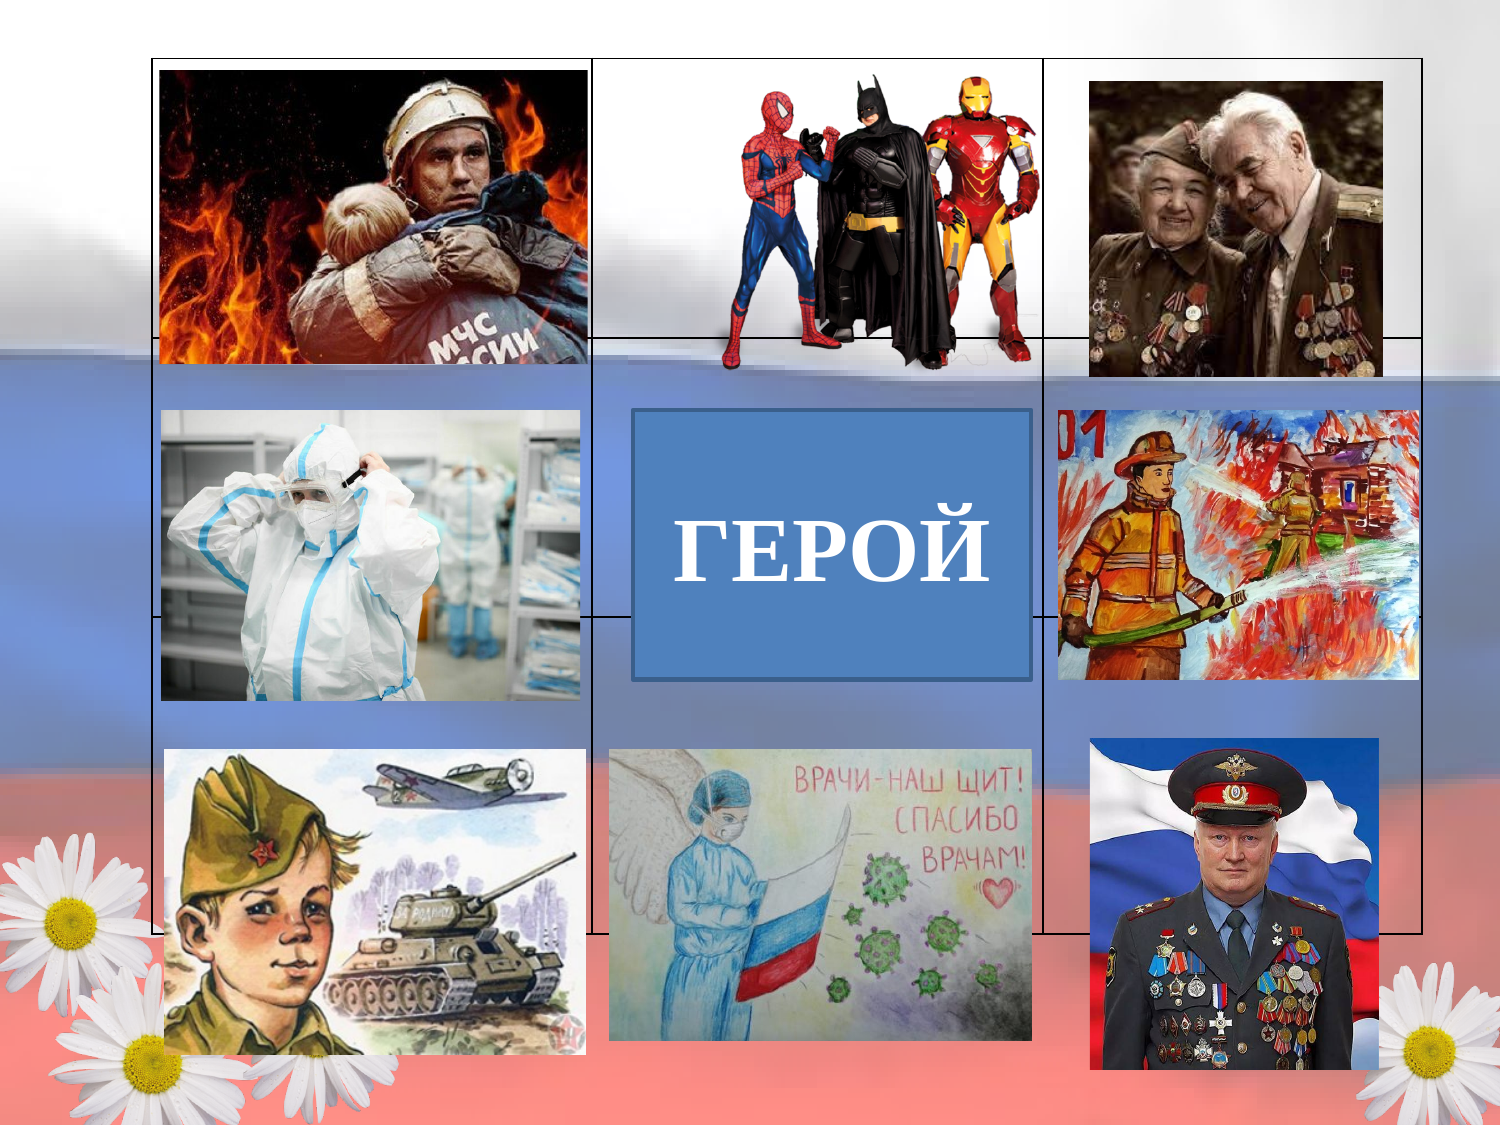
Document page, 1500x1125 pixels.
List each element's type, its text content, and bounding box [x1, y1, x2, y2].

picture [0, 749, 586, 1125]
picture [609, 749, 1032, 1041]
table_header [1058, 59, 1421, 337]
table_cell [1033, 408, 1042, 616]
table_cell [593, 339, 708, 616]
table_cell [153, 339, 591, 616]
picture [1058, 409, 1419, 680]
picture [159, 70, 588, 364]
picture [1089, 737, 1500, 1125]
table_header [153, 59, 591, 337]
text_box ГЕРОЙ [631, 408, 1033, 682]
table_cell [1044, 339, 1421, 616]
table_cell [153, 618, 591, 933]
table_cell [1044, 618, 1421, 933]
picture [738, 409, 880, 665]
picture [702, 46, 1055, 399]
picture [1089, 81, 1384, 377]
table_header [593, 59, 697, 337]
table_cell [593, 618, 1042, 933]
picture [160, 409, 581, 701]
